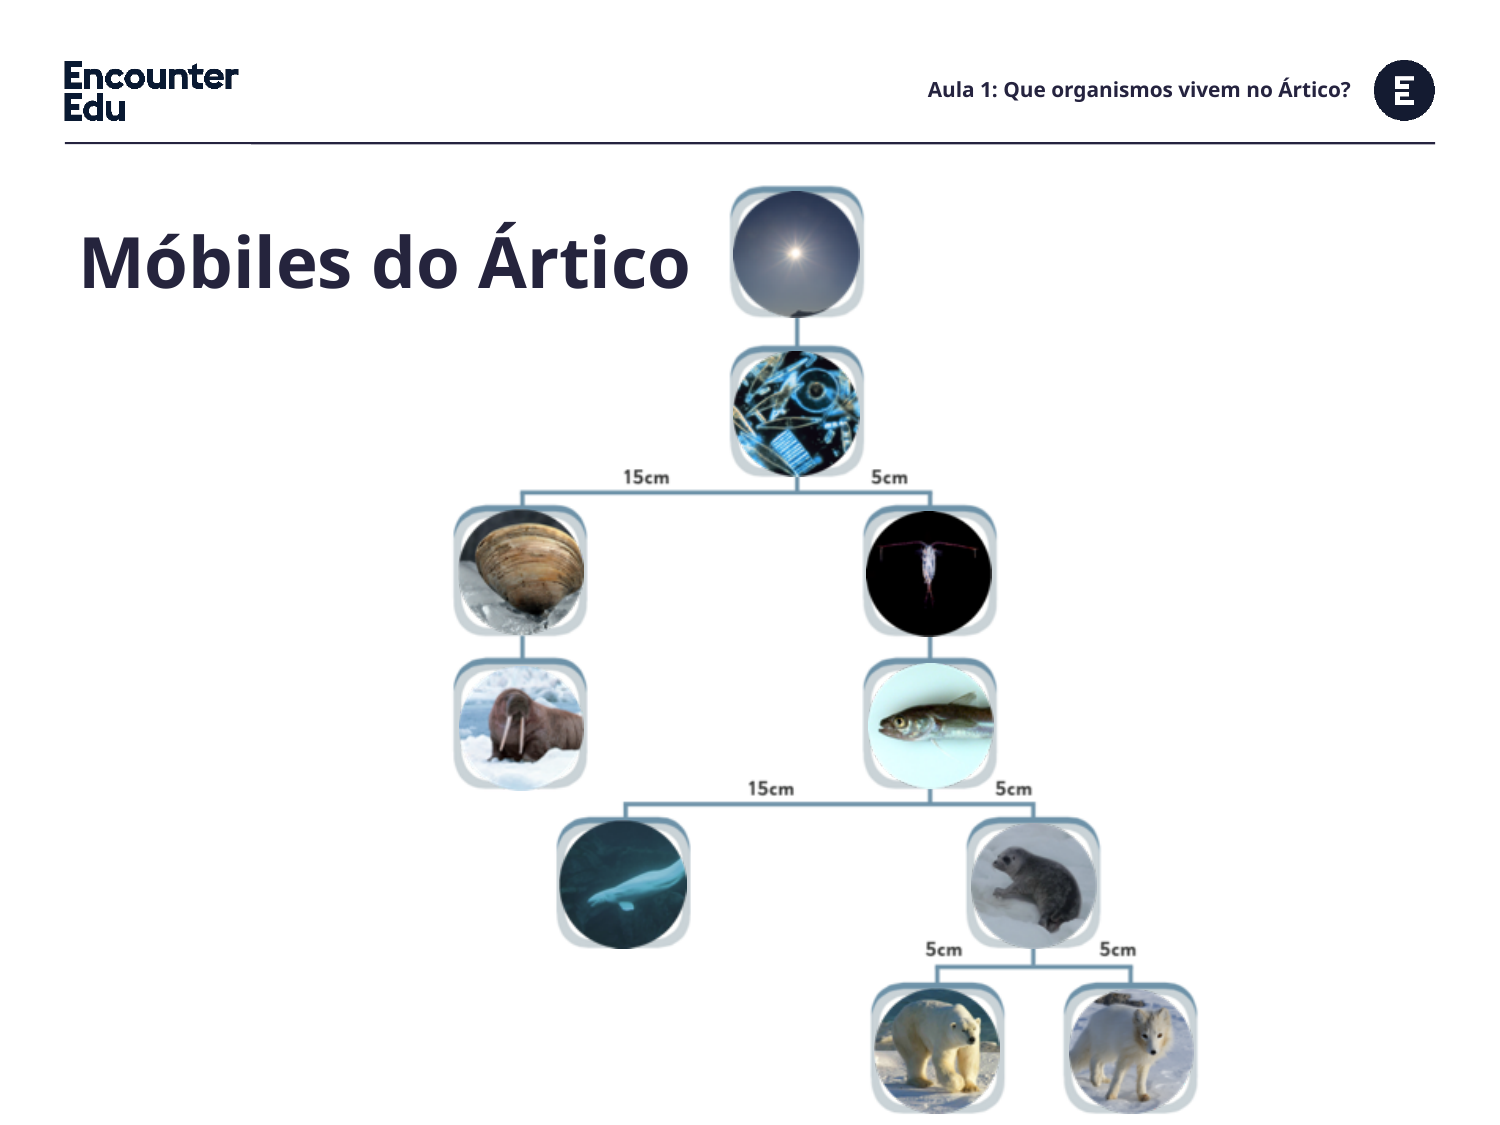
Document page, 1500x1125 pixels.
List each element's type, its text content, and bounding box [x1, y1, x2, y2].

picture [60, 59, 243, 122]
picture [434, 169, 1207, 1125]
title Aula 1: Que organismos vivem no Ártico? [749, 67, 1359, 114]
text_box Móbiles do Ártico [70, 163, 1421, 368]
picture [1372, 58, 1436, 122]
